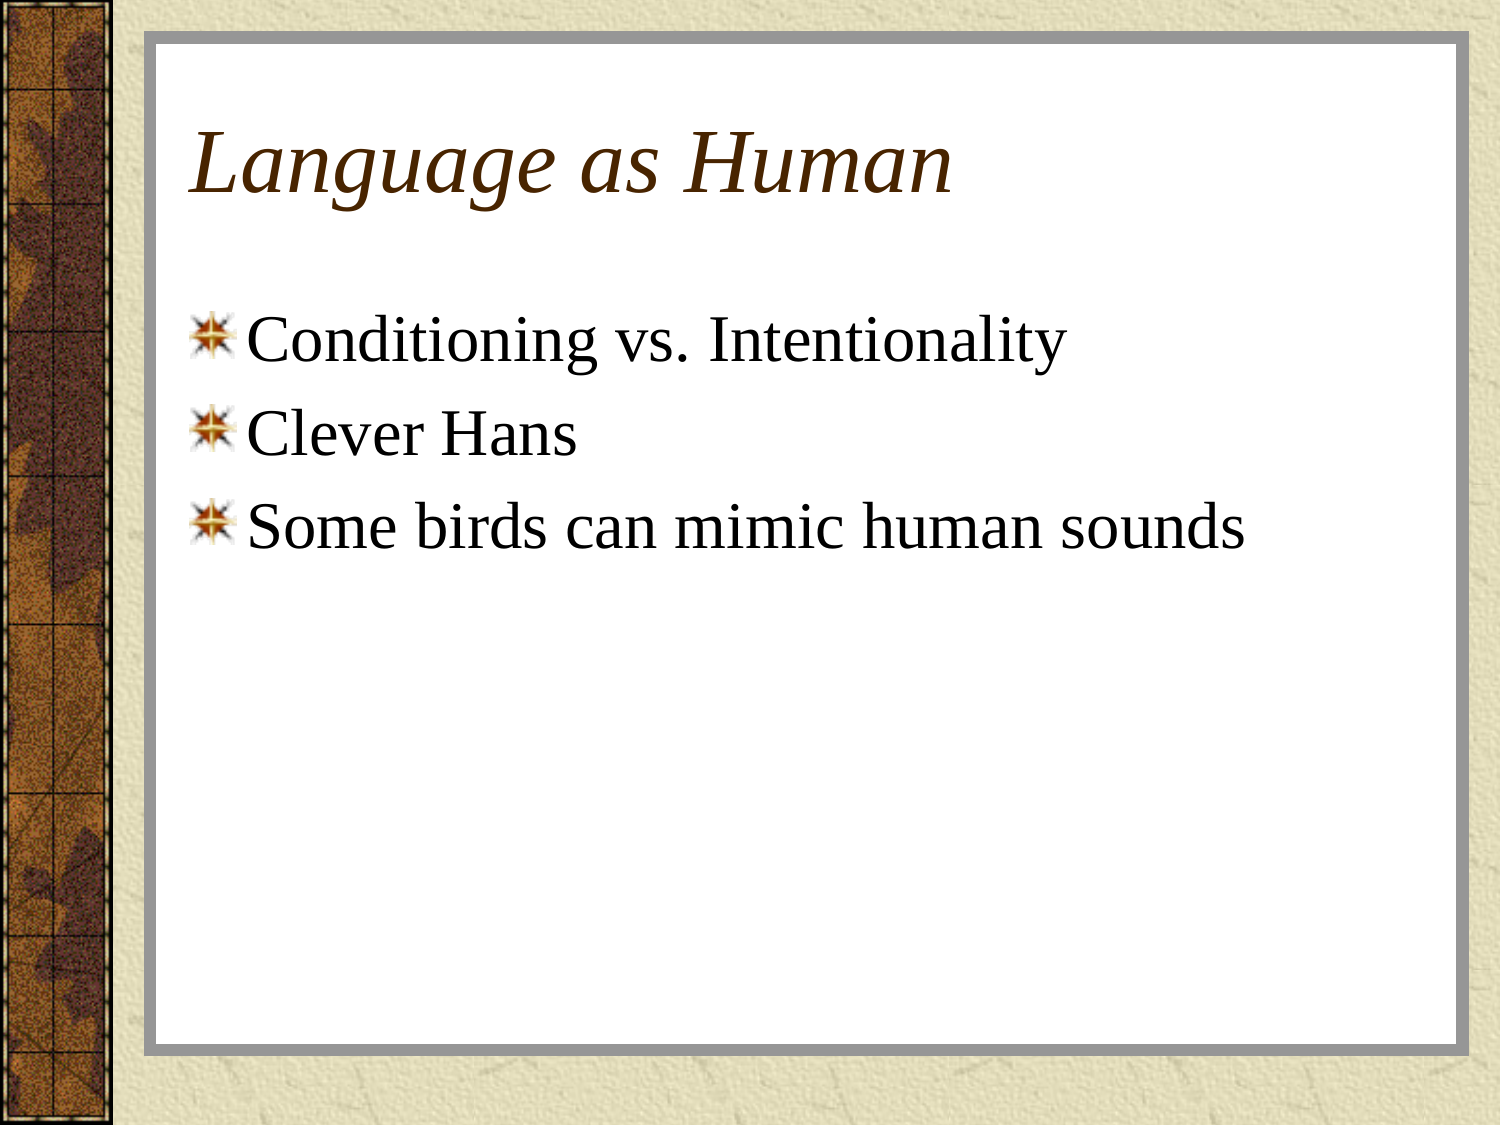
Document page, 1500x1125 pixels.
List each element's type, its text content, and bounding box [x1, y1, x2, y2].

title Language as Human [174, 62, 1450, 250]
list Conditioning vs. Intentionality Clever Hans Some birds can mimic human sounds [174, 287, 1450, 963]
picture [0, 0, 1500, 1125]
